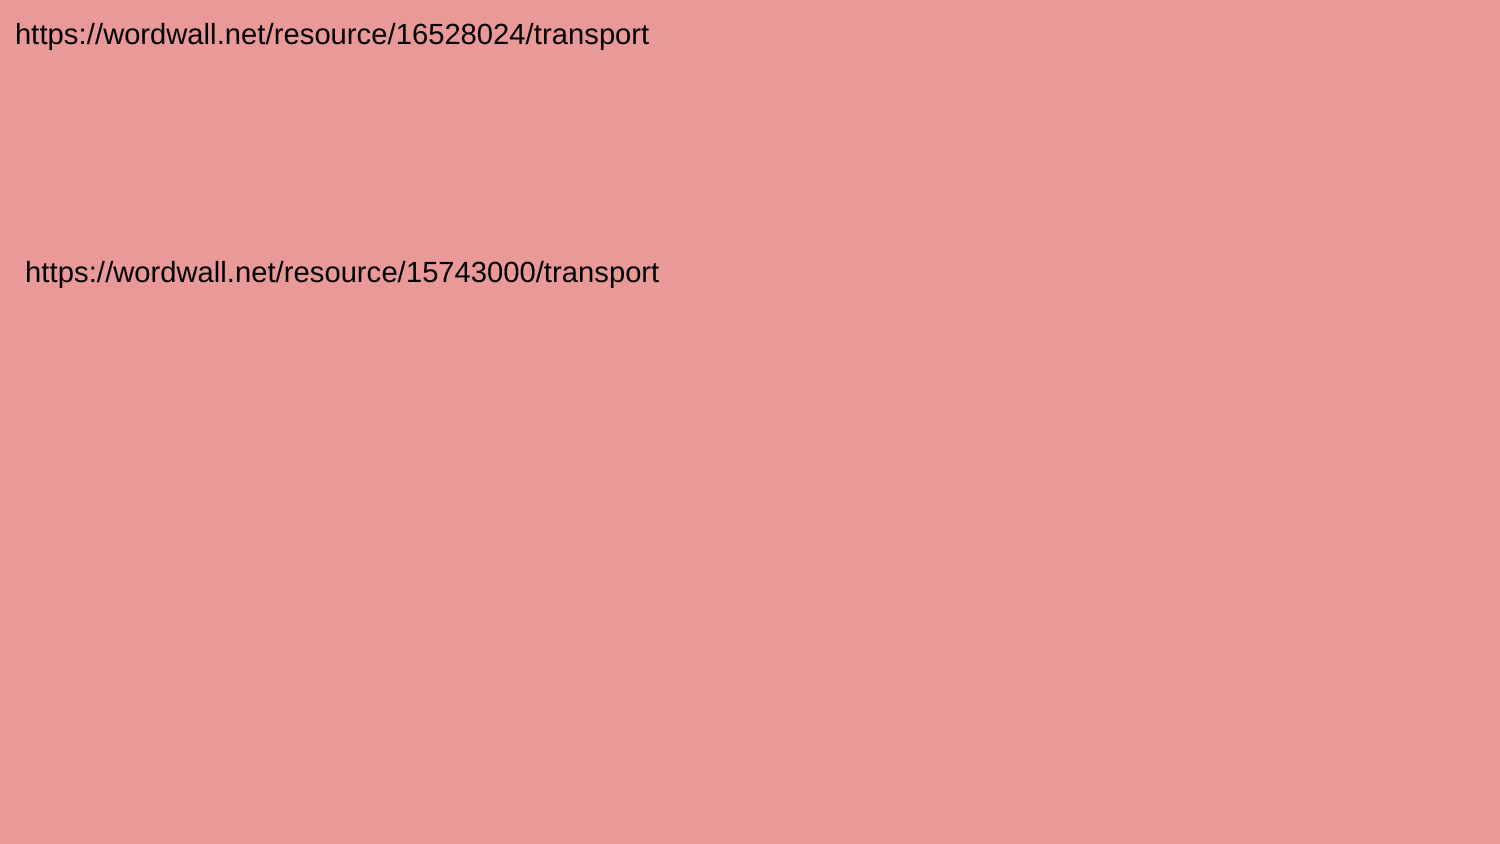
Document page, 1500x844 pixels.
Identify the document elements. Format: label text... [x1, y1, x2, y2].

text_box https://wordwall.net/resource/15743000/transport [10, 237, 719, 303]
text_box https://wordwall.net/resource/16528024/transport [0, 0, 1021, 65]
